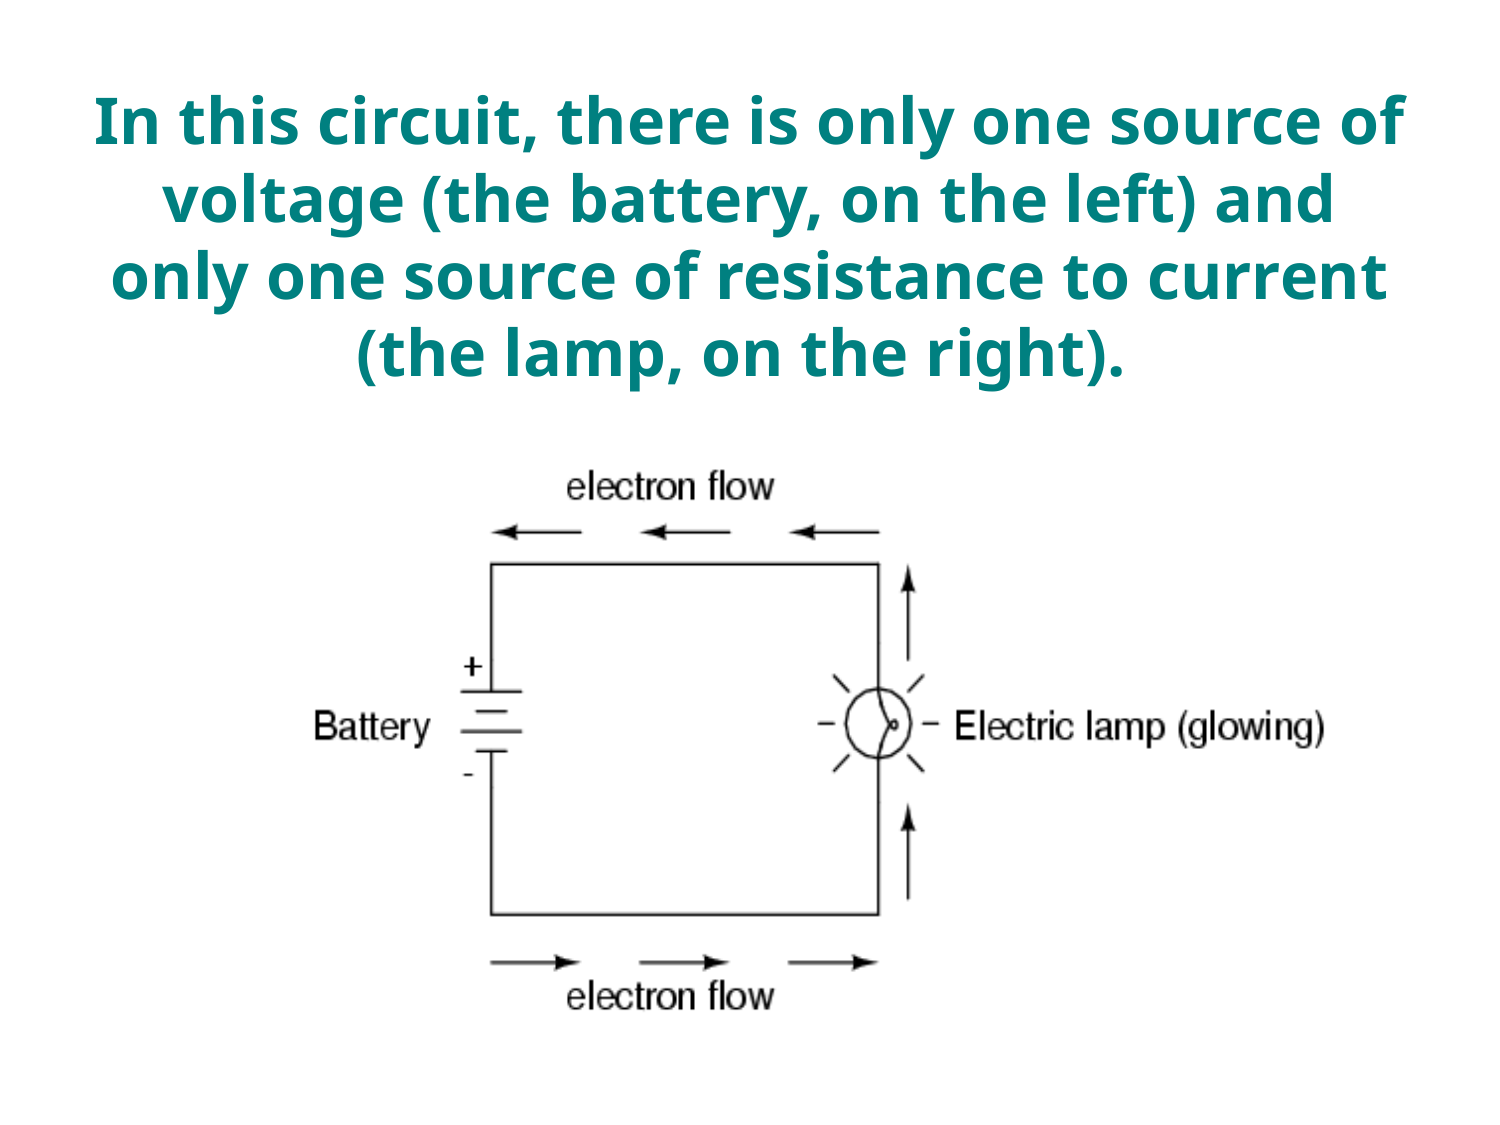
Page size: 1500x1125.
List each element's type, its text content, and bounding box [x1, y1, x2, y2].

title In this circuit, there is only one source of voltage (the battery, on the left) and only one source of resistance to current (the lamp, on the right). [75, 45, 1425, 425]
picture [299, 462, 1338, 1026]
